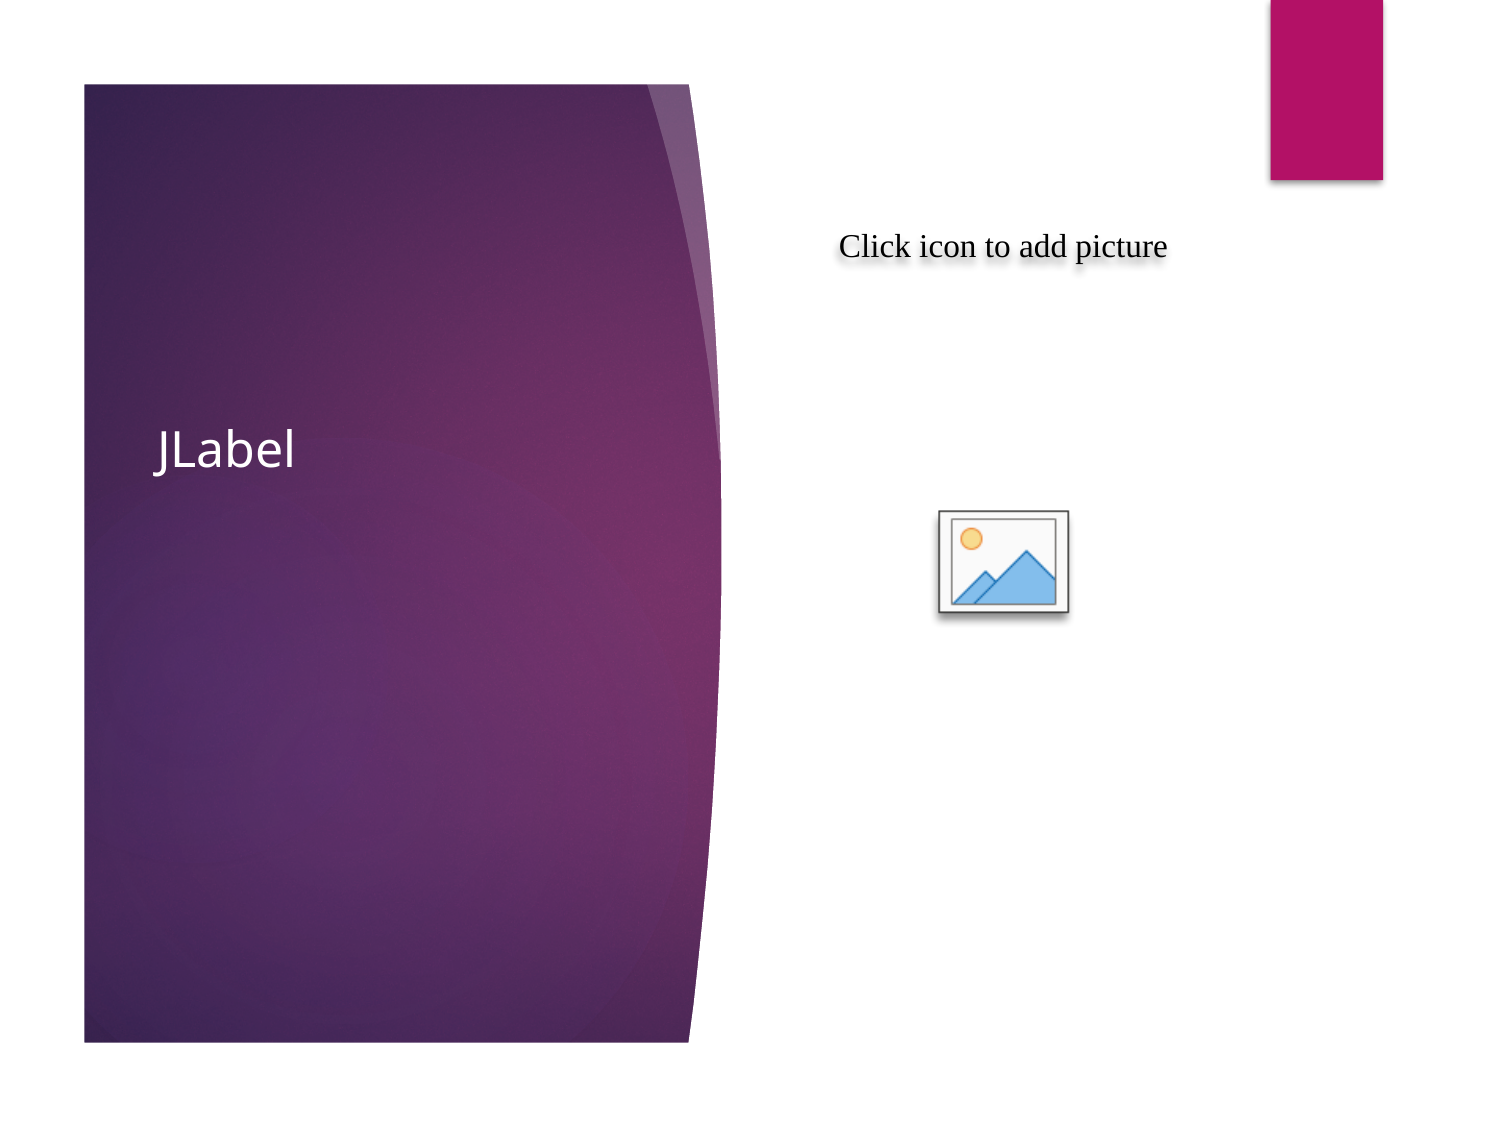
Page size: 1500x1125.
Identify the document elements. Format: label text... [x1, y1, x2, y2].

title JLabel [142, 226, 633, 485]
picture [774, 216, 1233, 909]
